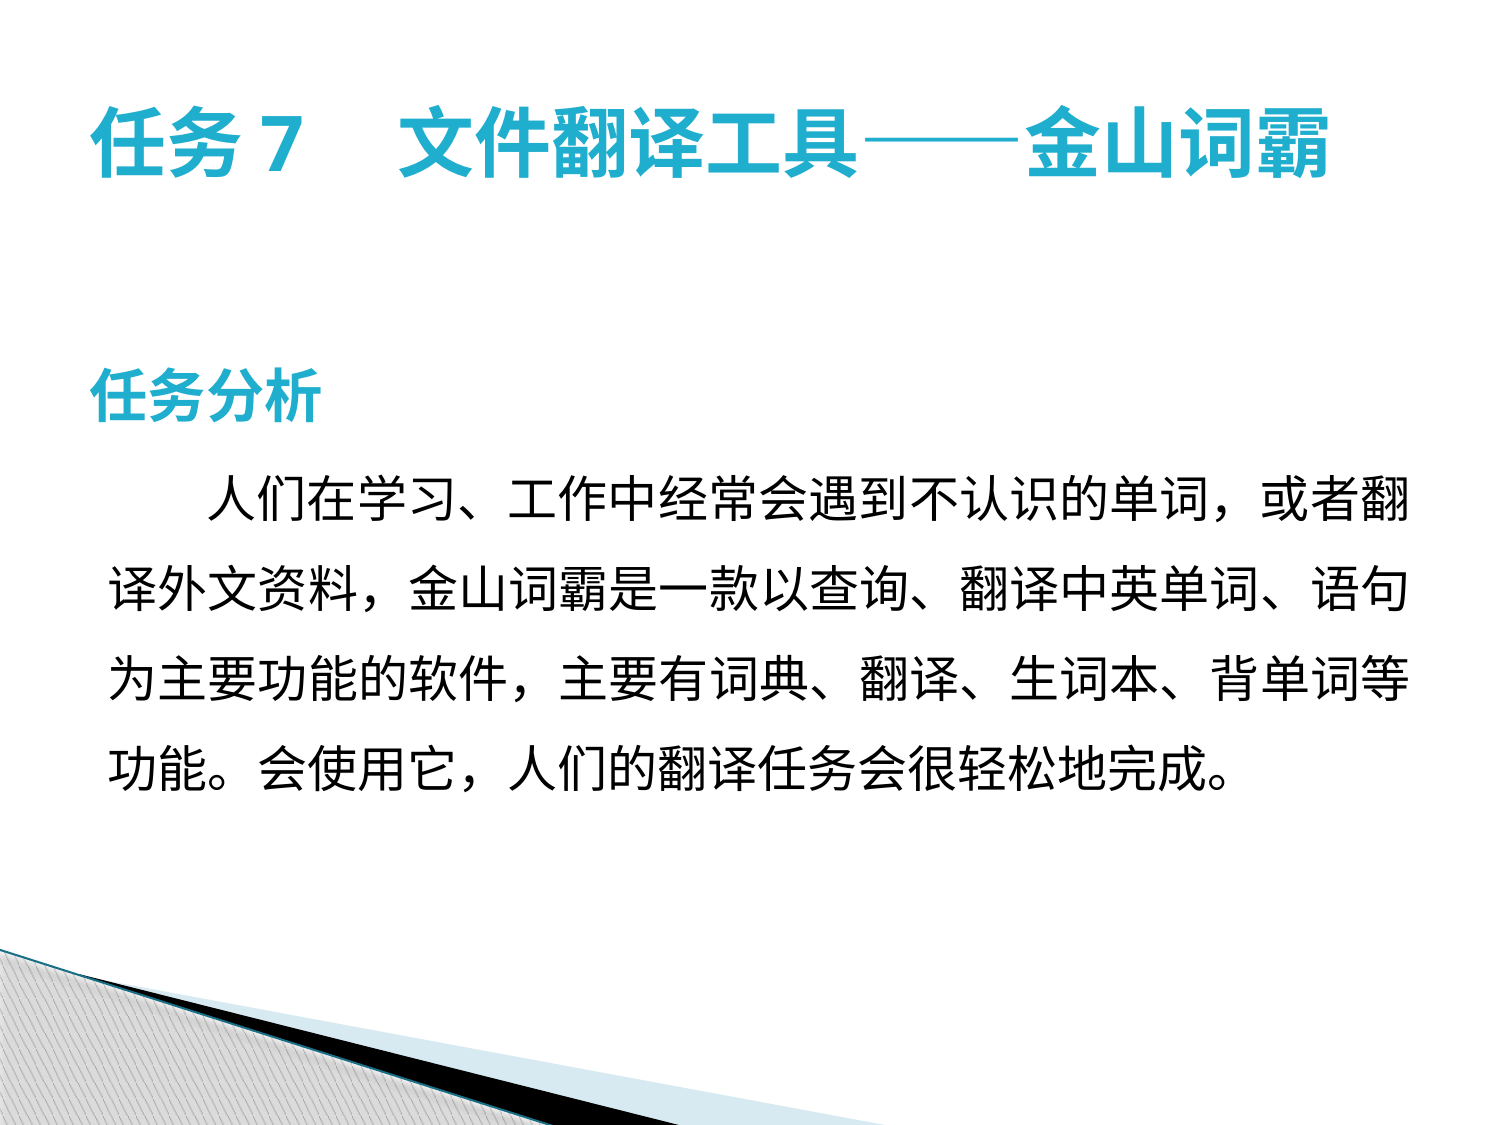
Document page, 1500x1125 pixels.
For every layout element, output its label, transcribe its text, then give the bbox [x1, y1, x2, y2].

title 任务7 文件翻译工具——金山词霸 [75, 45, 1425, 233]
list 任务分析 人们在学习、工作中经常会遇到不认识的单词，或者翻译外文资料，金山词霸是一款以查询、翻译中英单词、语句为主要功能的软件，主要有词典、翻译、生词本、背单词等功能。会使用它，人们的翻译任务会很轻松地完成。 [75, 309, 1425, 953]
